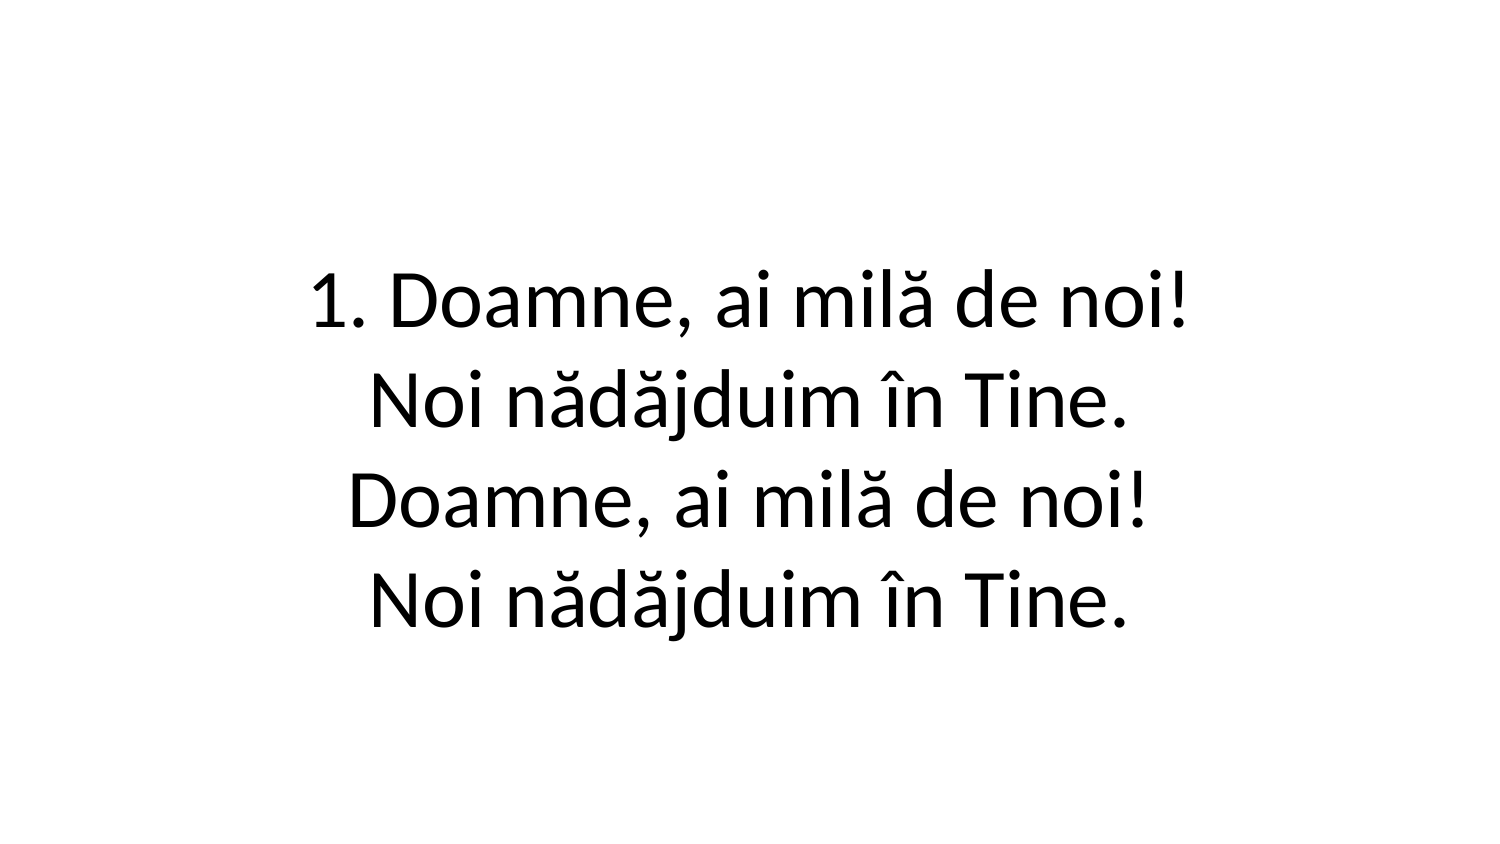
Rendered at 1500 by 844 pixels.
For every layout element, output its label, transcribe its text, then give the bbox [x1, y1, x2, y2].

text_box 1. Doamne, ai milă de noi! Noi nădăjduim în Tine. Doamne, ai milă de noi! Noi nădăjduim în Tine. [291, 192, 1209, 652]
